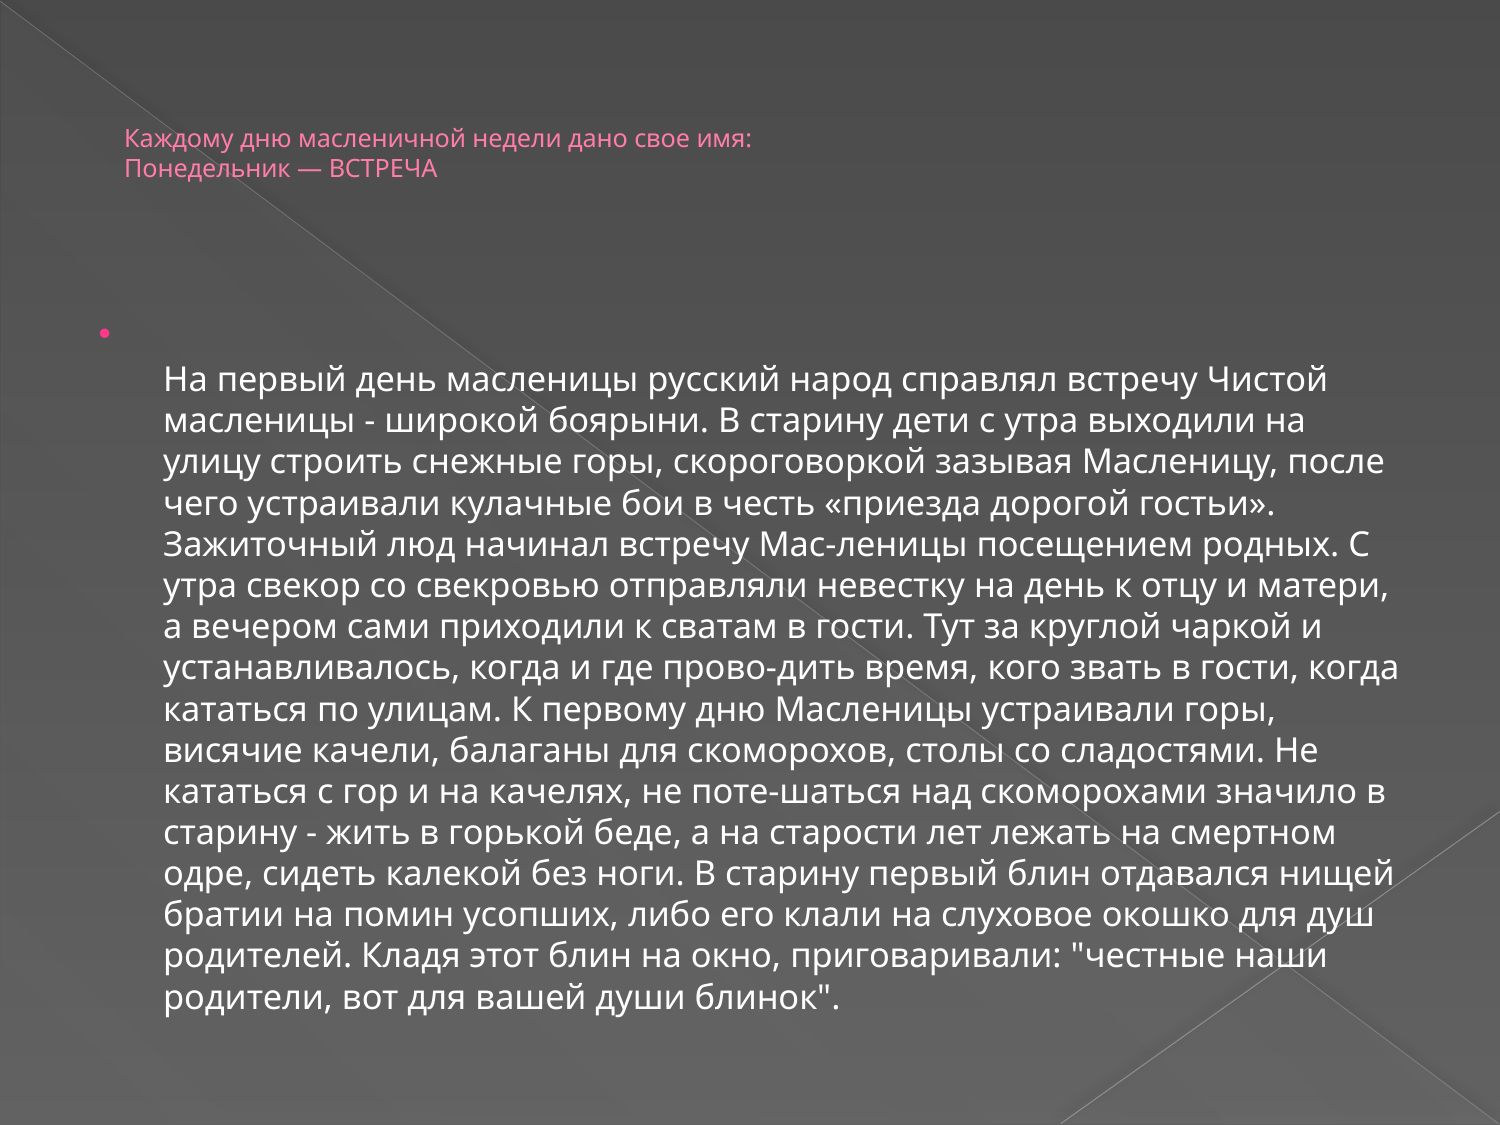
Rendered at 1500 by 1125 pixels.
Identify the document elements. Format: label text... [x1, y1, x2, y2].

title Каждому дню масленичной недели дано свое имя: Понедельник — ВСТРЕЧА [75, 43, 1425, 274]
list На первый день масленицы русский народ справлял встречу Чистой масленицы - широкой боярыни. В старину дети с утра выходили на улицу строить снежные горы, скороговоркой зазывая Масленицу, после чего устраивали кулачные бои в честь «приезда дорогой гостьи». Зажиточный люд начинал встречу Мас-леницы посещением родных. С утра свекор со свекровью отправляли невестку на день к отцу и матери, а вечером сами приходили к сватам в гости. Тут за круглой чаркой и устанавливалось, когда и где прово-дить время, кого звать в гости, когда кататься по улицам. К первому дню Масленицы устраивали горы, висячие качели, балаганы для скоморохов, столы со сладостями. Не кататься с гор и на качелях, не поте-шаться над скоморохами значило в старину - жить в горькой беде, а на старости лет лежать на смертном одре, сидеть калекой без ноги. В старину первый блин отдавался нищей братии на помин усопших, либо его клали на слуховое окошко для душ родителей. Кладя этот блин на окно, приговаривали: "честные наши родители, вот для вашей души блинок". [75, 308, 1425, 1059]
